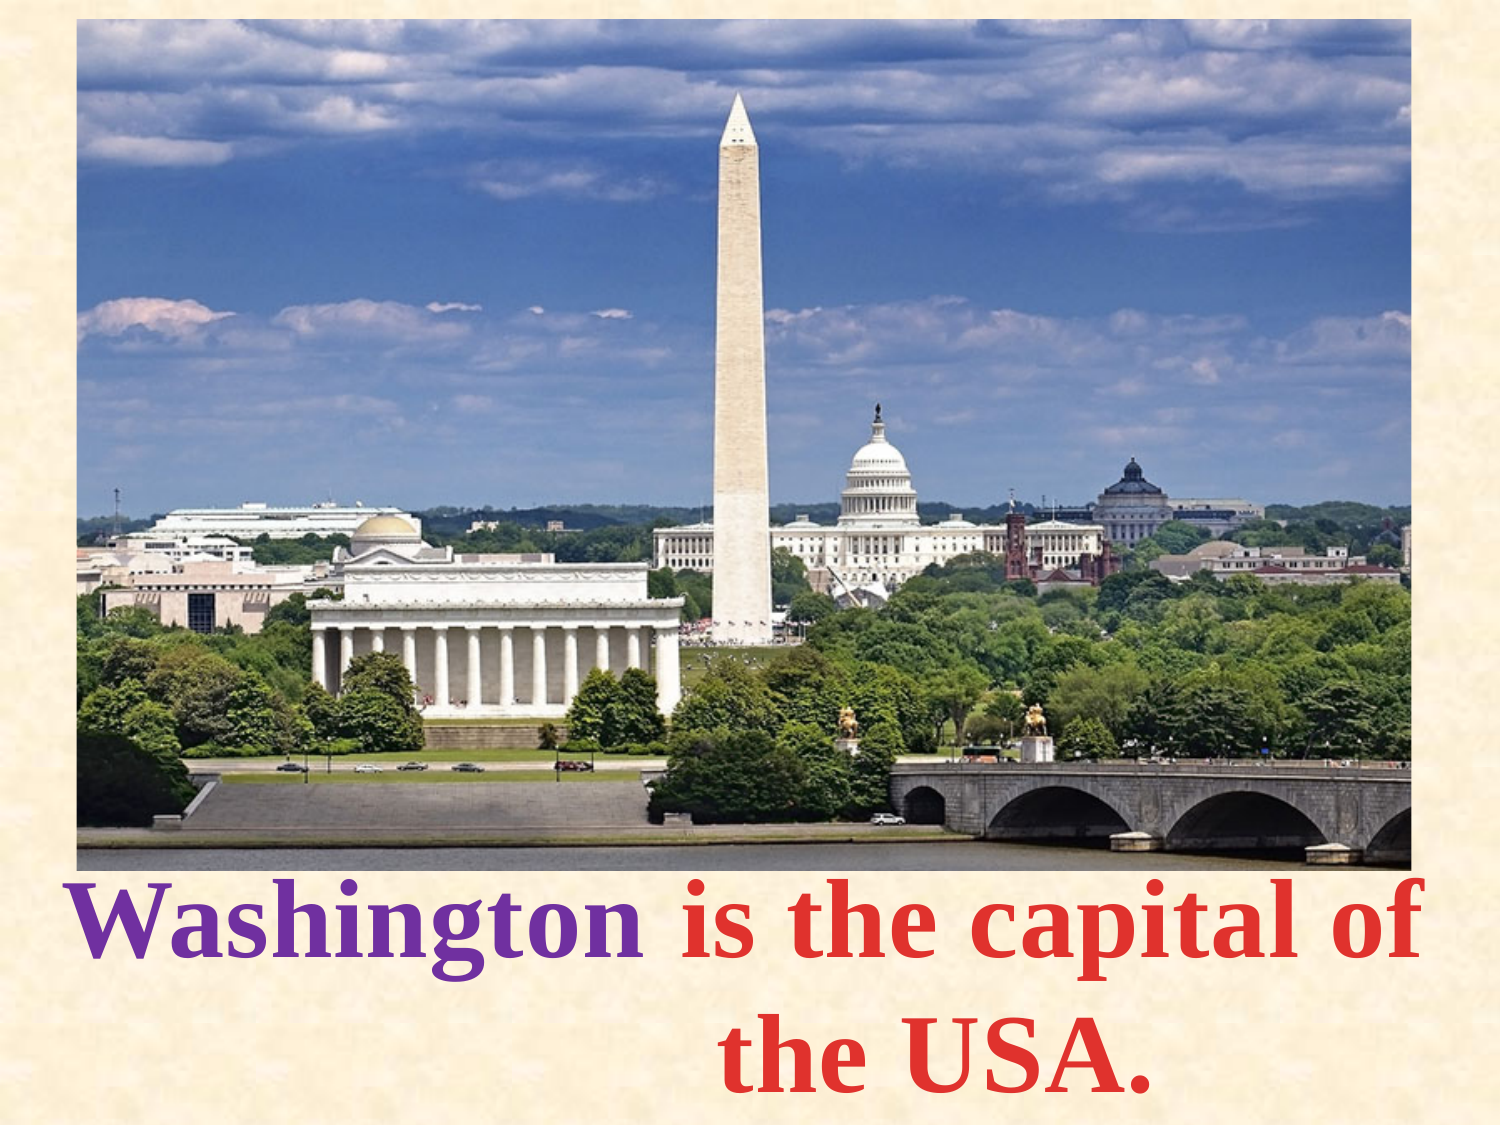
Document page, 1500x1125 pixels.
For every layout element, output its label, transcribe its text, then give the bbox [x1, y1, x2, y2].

text_box Washington [45, 837, 661, 988]
text_box is the capital of the USA. [348, 837, 1500, 1123]
picture [0, 0, 1500, 1125]
